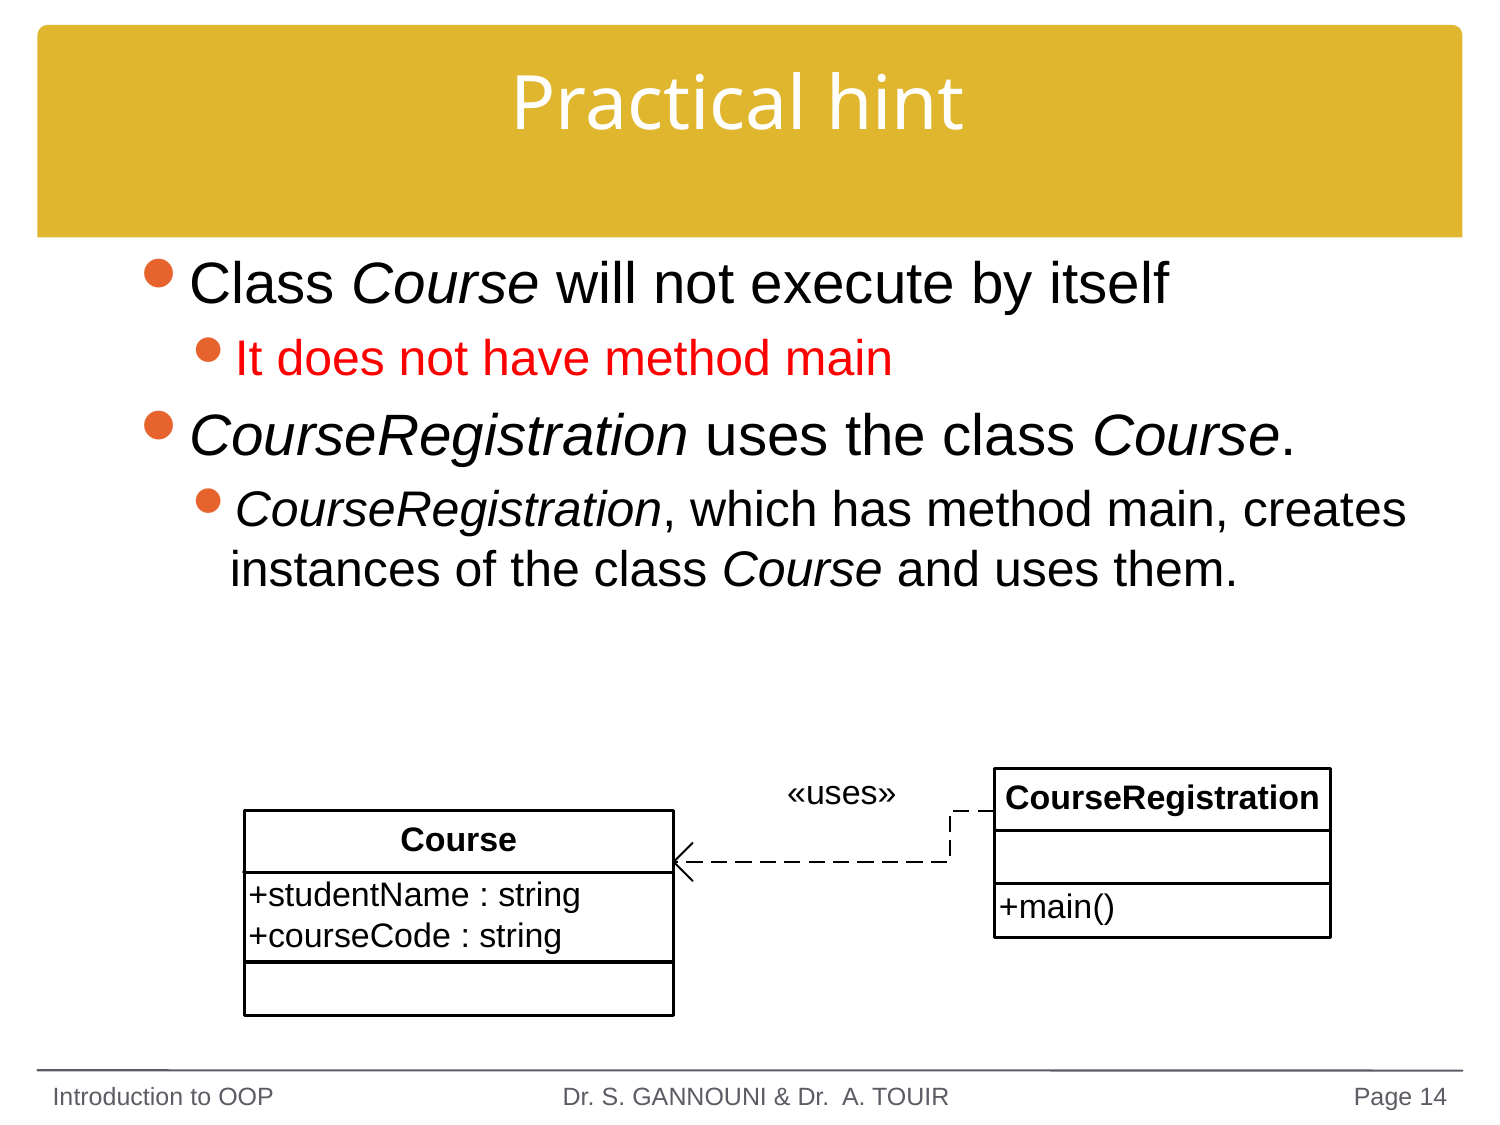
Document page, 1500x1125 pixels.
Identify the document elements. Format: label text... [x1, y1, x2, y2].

footer Dr. S. GANNOUNI & Dr. A. TOUIR [474, 1069, 1038, 1123]
slide_number Page 14 [1112, 1069, 1463, 1123]
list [237, 762, 1338, 1023]
slide_number Introduction to OOP [37, 1069, 388, 1123]
title Practical hint [99, 49, 1376, 149]
list Class Course will not execute by itself It does not have method main CourseRegistration uses the class Course. CourseRegistration, which has method main, creates instances of the class Course and uses them. [124, 237, 1451, 913]
